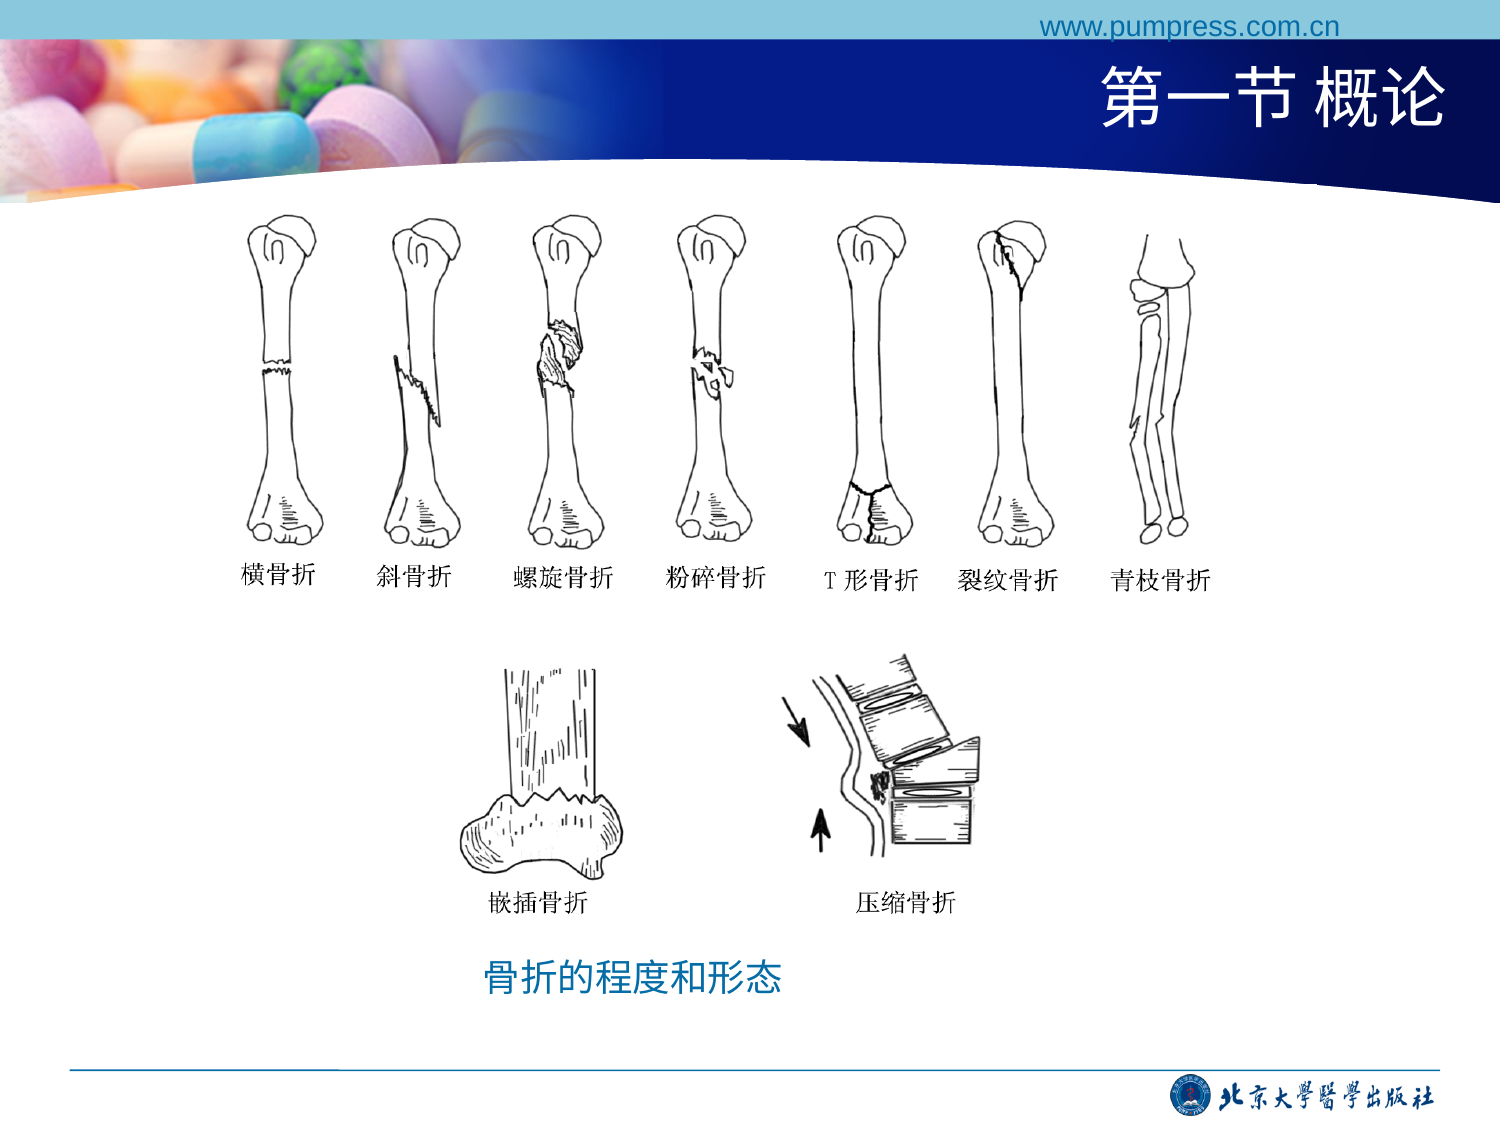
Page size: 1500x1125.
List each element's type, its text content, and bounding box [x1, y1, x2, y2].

picture [1170, 1074, 1436, 1118]
picture [0, 40, 1500, 945]
slide_number www.pumpress.com.cn [1025, 0, 1463, 38]
title 第一节 概论 [137, 49, 1463, 143]
text_box 骨折的程度和形态 [468, 954, 798, 1007]
